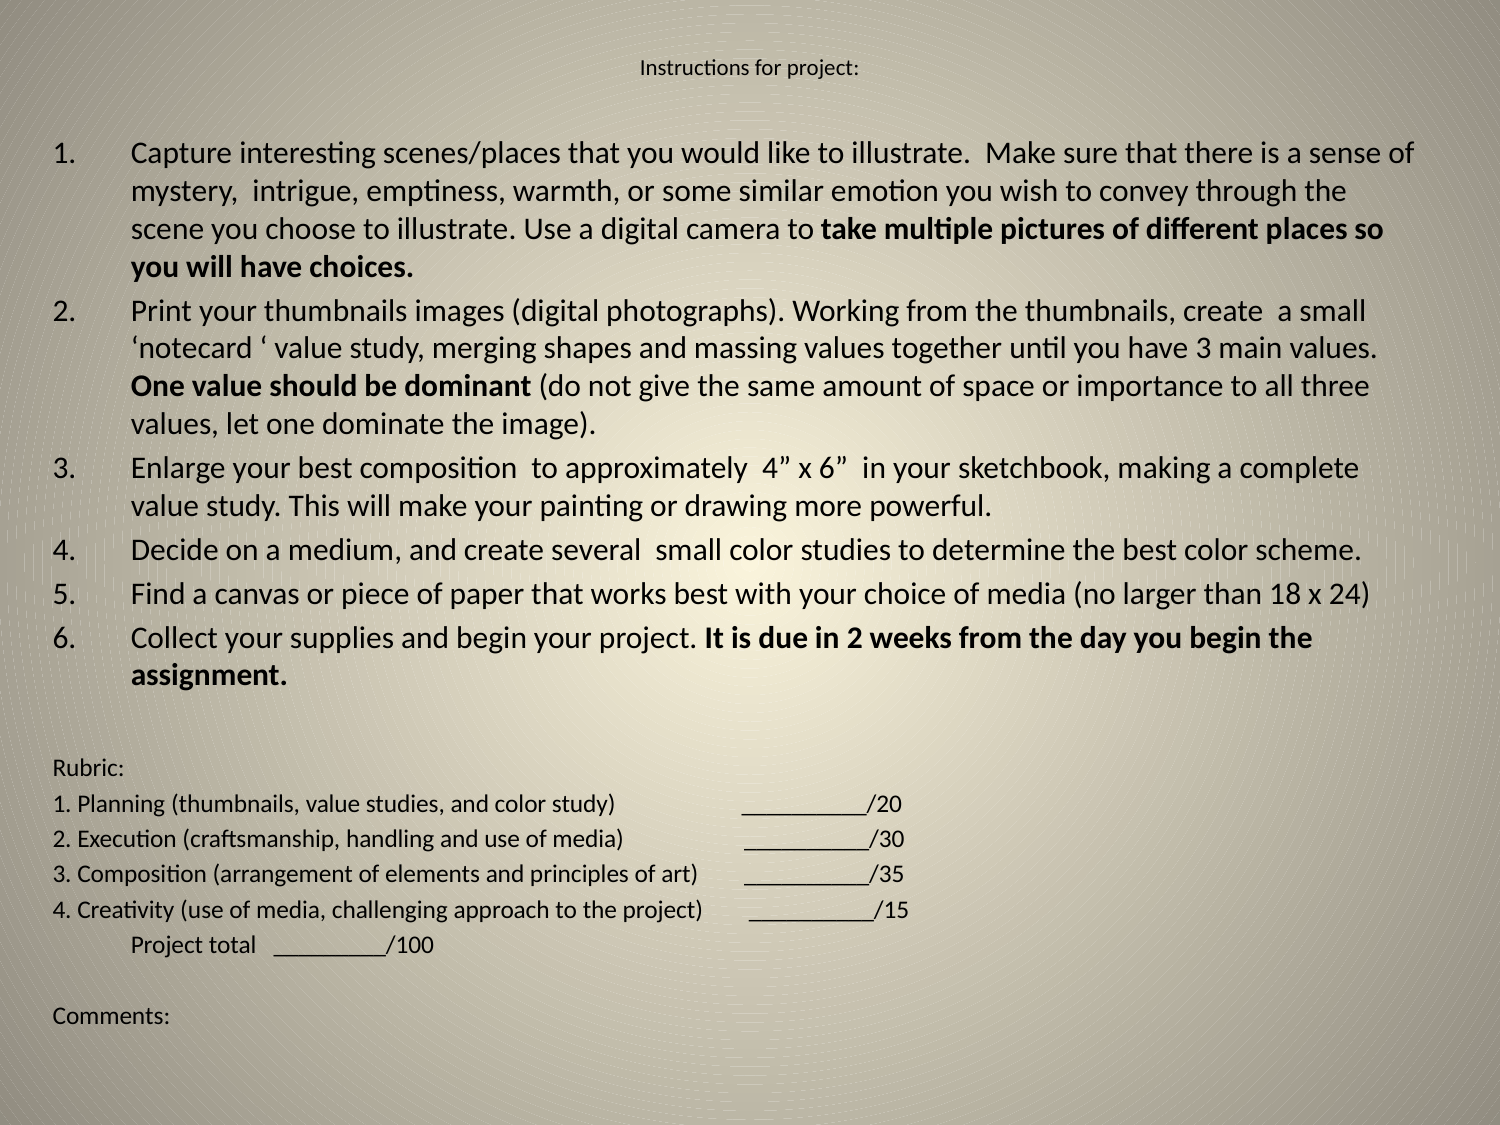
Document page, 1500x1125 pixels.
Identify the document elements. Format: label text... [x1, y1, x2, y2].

title Instructions for project: [75, 45, 1425, 88]
list Capture interesting scenes/places that you would like to illustrate. Make sure that there is a sense of mystery, intrigue, emptiness, warmth, or some similar emotion you wish to convey through the scene you choose to illustrate. Use a digital camera to take multiple pictures of different places so you will have choices. Print your thumbnails images (digital photographs). Working from the thumbnails, create a small ‘notecard ‘ value study, merging shapes and massing values together until you have 3 main values. One value should be dominant (do not give the same amount of space or importance to all three values, let one dominate the image). Enlarge your best composition to approximately 4” x 6” in your sketchbook, making a complete value study. This will make your painting or drawing more powerful. Decide on a medium, and create several small color studies to determine the best color scheme. Find a canvas or piece of paper that works best with your choice of media (no larger than 18 x 24) Collect your supplies and begin your project. It is due in 2 weeks from the day you begin the assignment. Rubric: 1. Planning (thumbnails, value studies, and color study) __________/20 2. Execution (craftsmanship, handling and use of media) __________/30 3. Composition (arrangement of elements and principles of art) __________/35 4. Creativity (use of media, challenging approach to the project) __________/15 Project total _________/100 Comments: [37, 125, 1438, 1100]
